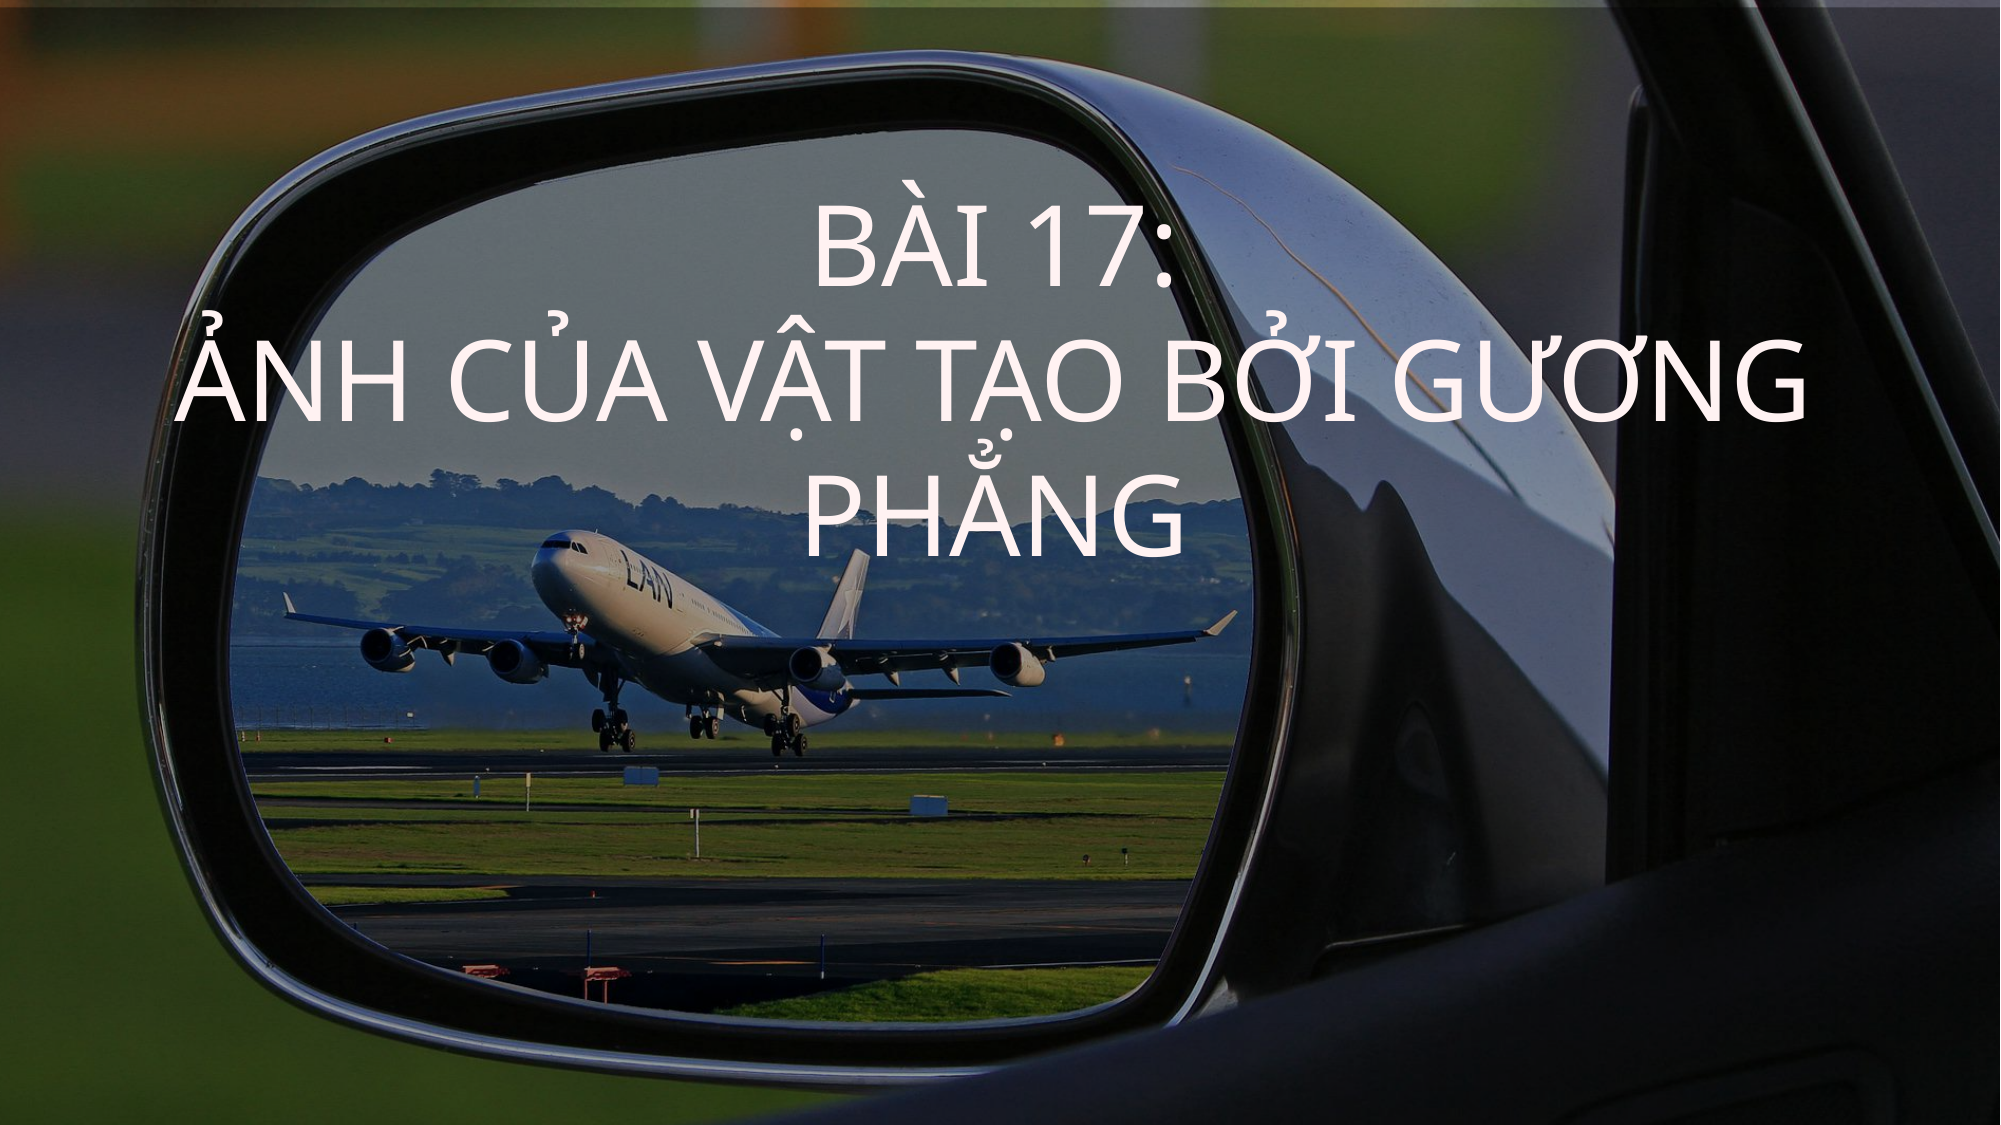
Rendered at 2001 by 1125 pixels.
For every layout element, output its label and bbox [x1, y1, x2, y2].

text_box [0, 0, 2000, 1125]
